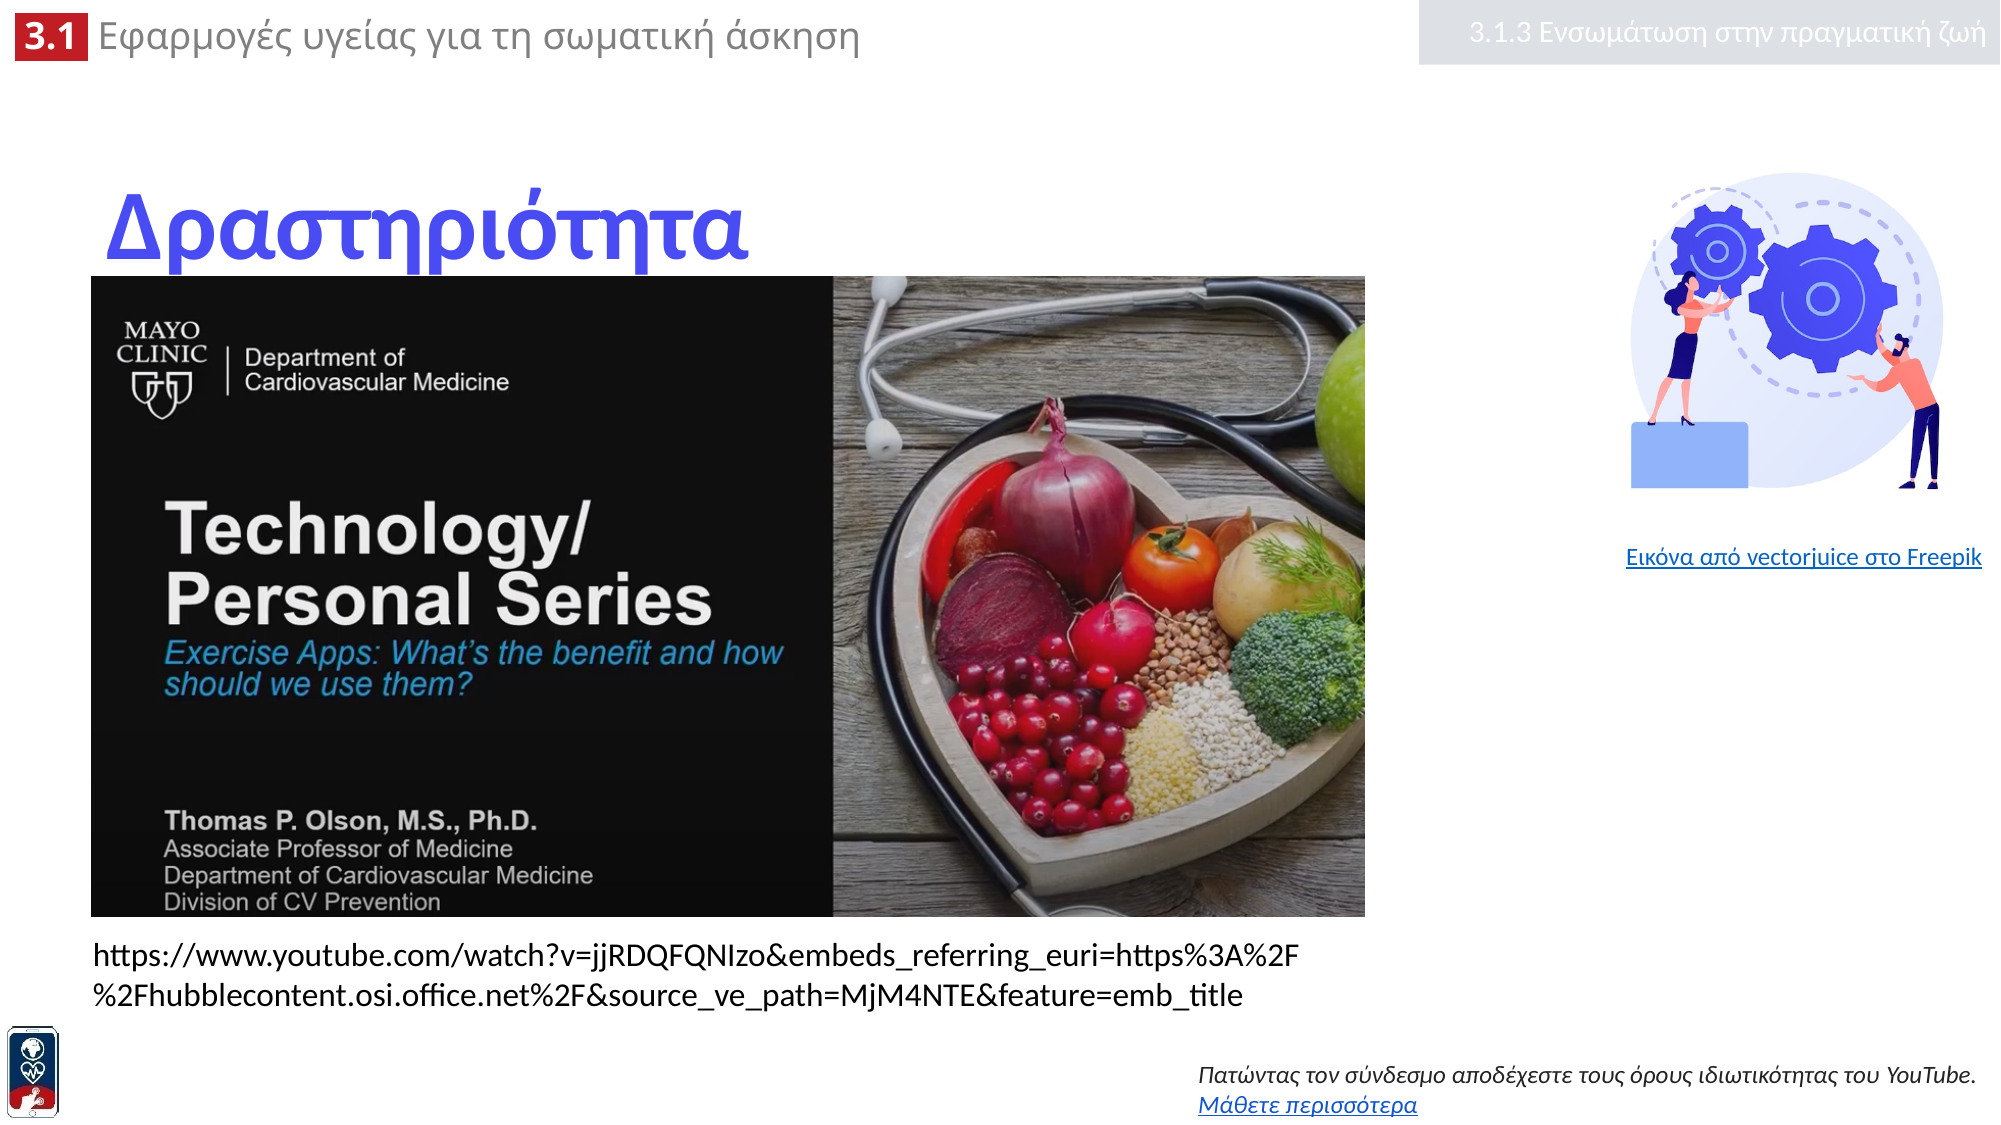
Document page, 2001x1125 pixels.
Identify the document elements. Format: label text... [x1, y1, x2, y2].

picture [7, 1026, 59, 1118]
picture [91, 276, 1365, 917]
text_box 3.1.3 Ενσωμάτωση στην πραγματική ζωή [1418, 0, 2000, 65]
text_box https://www.youtube.com/watch?v=jjRDQFQNIzo&embeds_referring_euri=https%3A%2F%2Fhubblecontent.osi.office.net%2F&source_ve_path=MjM4NTE&feature=emb_title [78, 925, 1365, 1021]
picture [1578, 121, 1998, 540]
title Δραστηριότητα [91, 177, 1578, 277]
text_box Εικόνα από vectorjuice στο Freepik [1466, 532, 1998, 578]
text_box Πατώντας τον σύνδεσμο αποδέχεστε τους όρους ιδιωτικότητας του YouTube. Μάθετε περισσότερα [1183, 1050, 2000, 1125]
